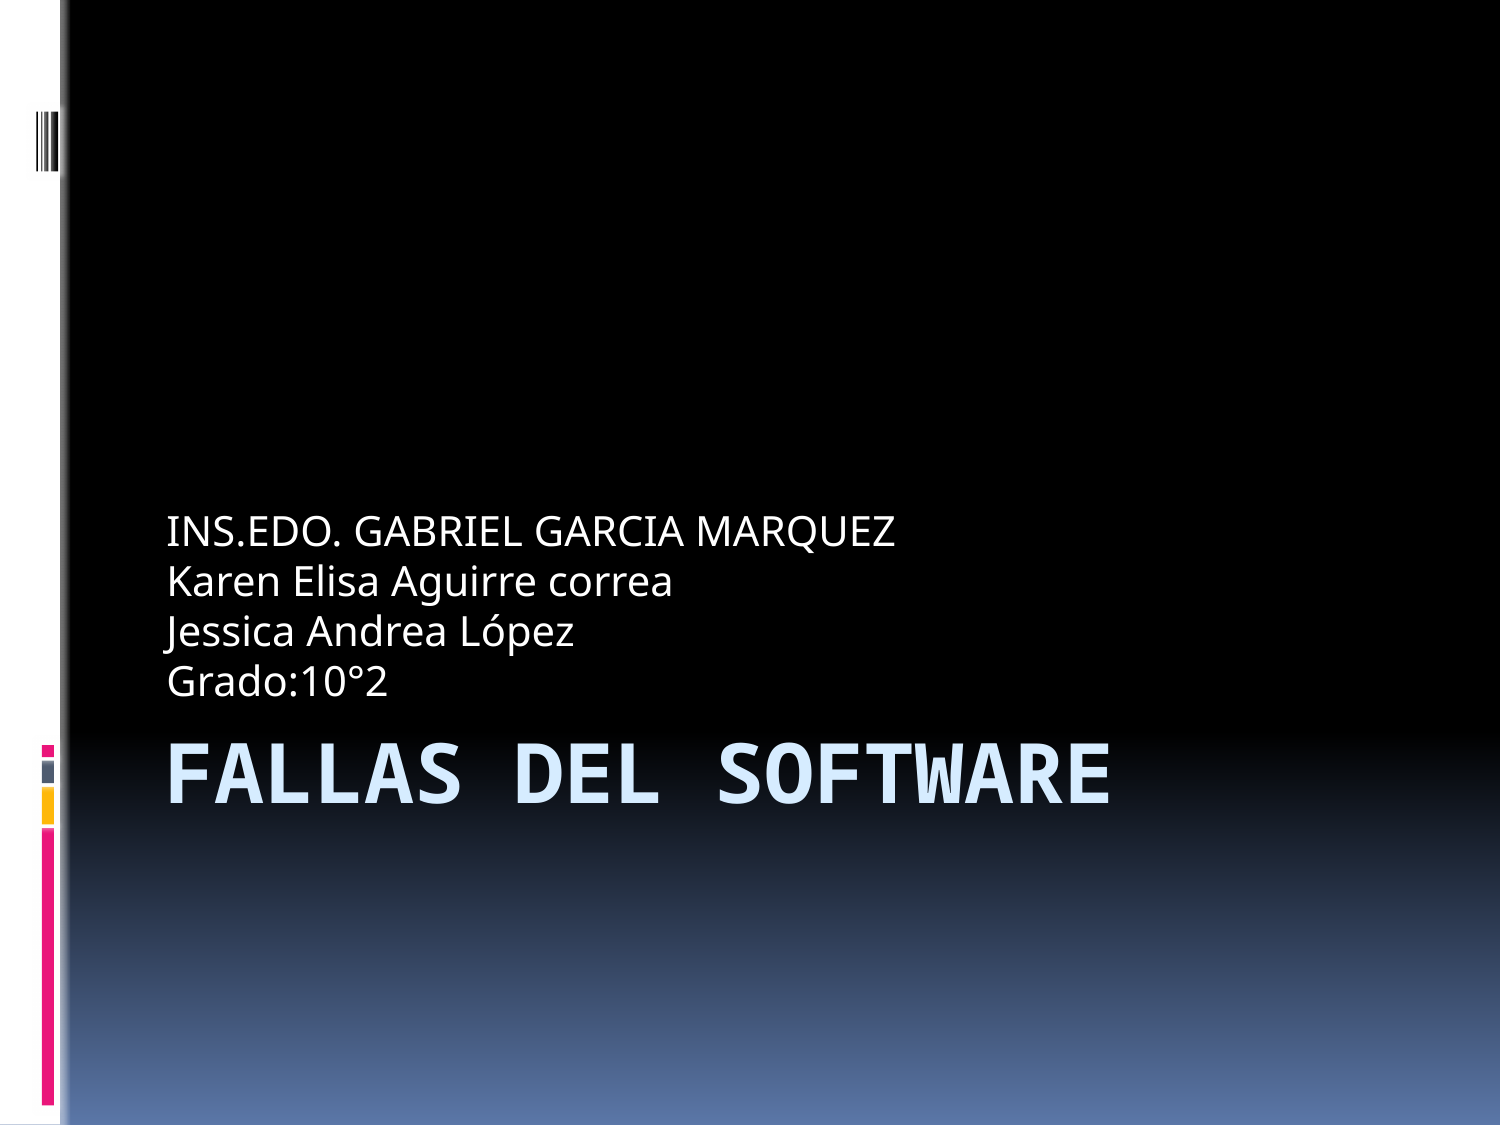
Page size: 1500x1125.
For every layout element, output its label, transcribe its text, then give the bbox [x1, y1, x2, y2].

subtitle INS.EDO. GABRIEL GARCIA MARQUEZ Karen Elisa Aguirre correa Jessica Andrea López Grado:10°2 [150, 464, 1425, 713]
title FALLAS DEL SOFTWARE [150, 713, 1425, 1037]
